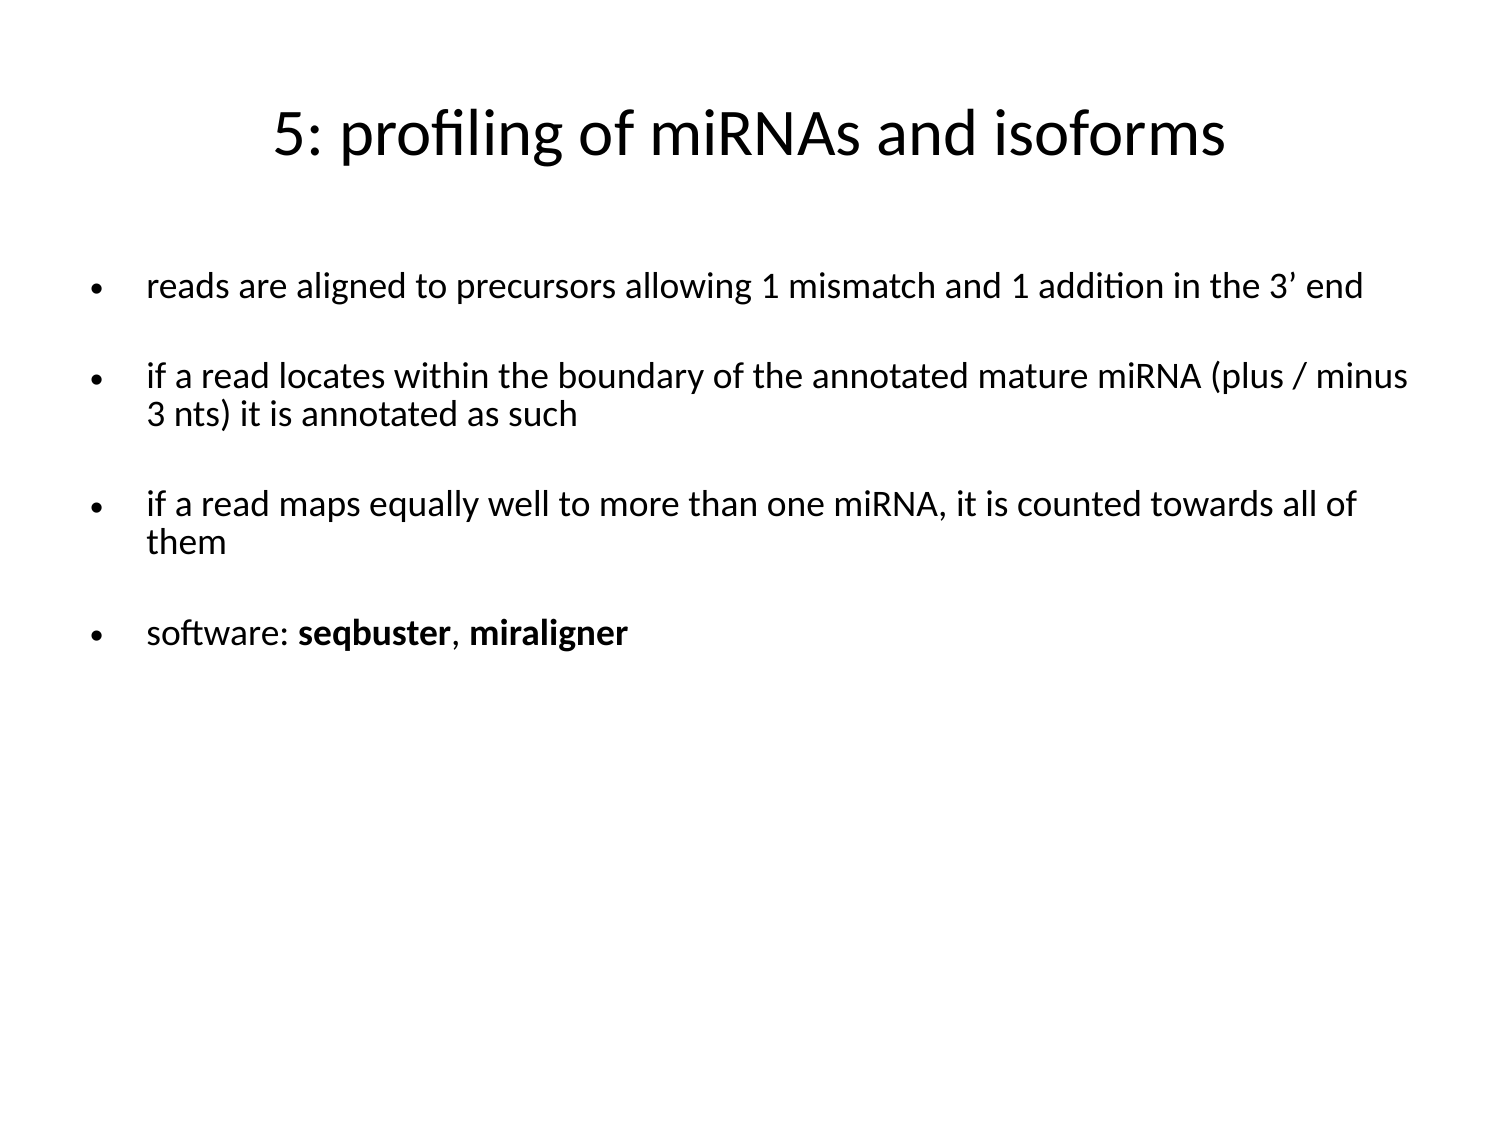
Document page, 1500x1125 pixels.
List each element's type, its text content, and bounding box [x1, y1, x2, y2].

title 5: profiling of miRNAs and isoforms [75, 45, 1425, 233]
list reads are aligned to precursors allowing 1 mismatch and 1 addition in the 3’ end if a read locates within the boundary of the annotated mature miRNA (plus / minus 3 nts) it is annotated as such if a read maps equally well to more than one miRNA, it is counted towards all of them software: seqbuster, miraligner [75, 262, 1425, 855]
